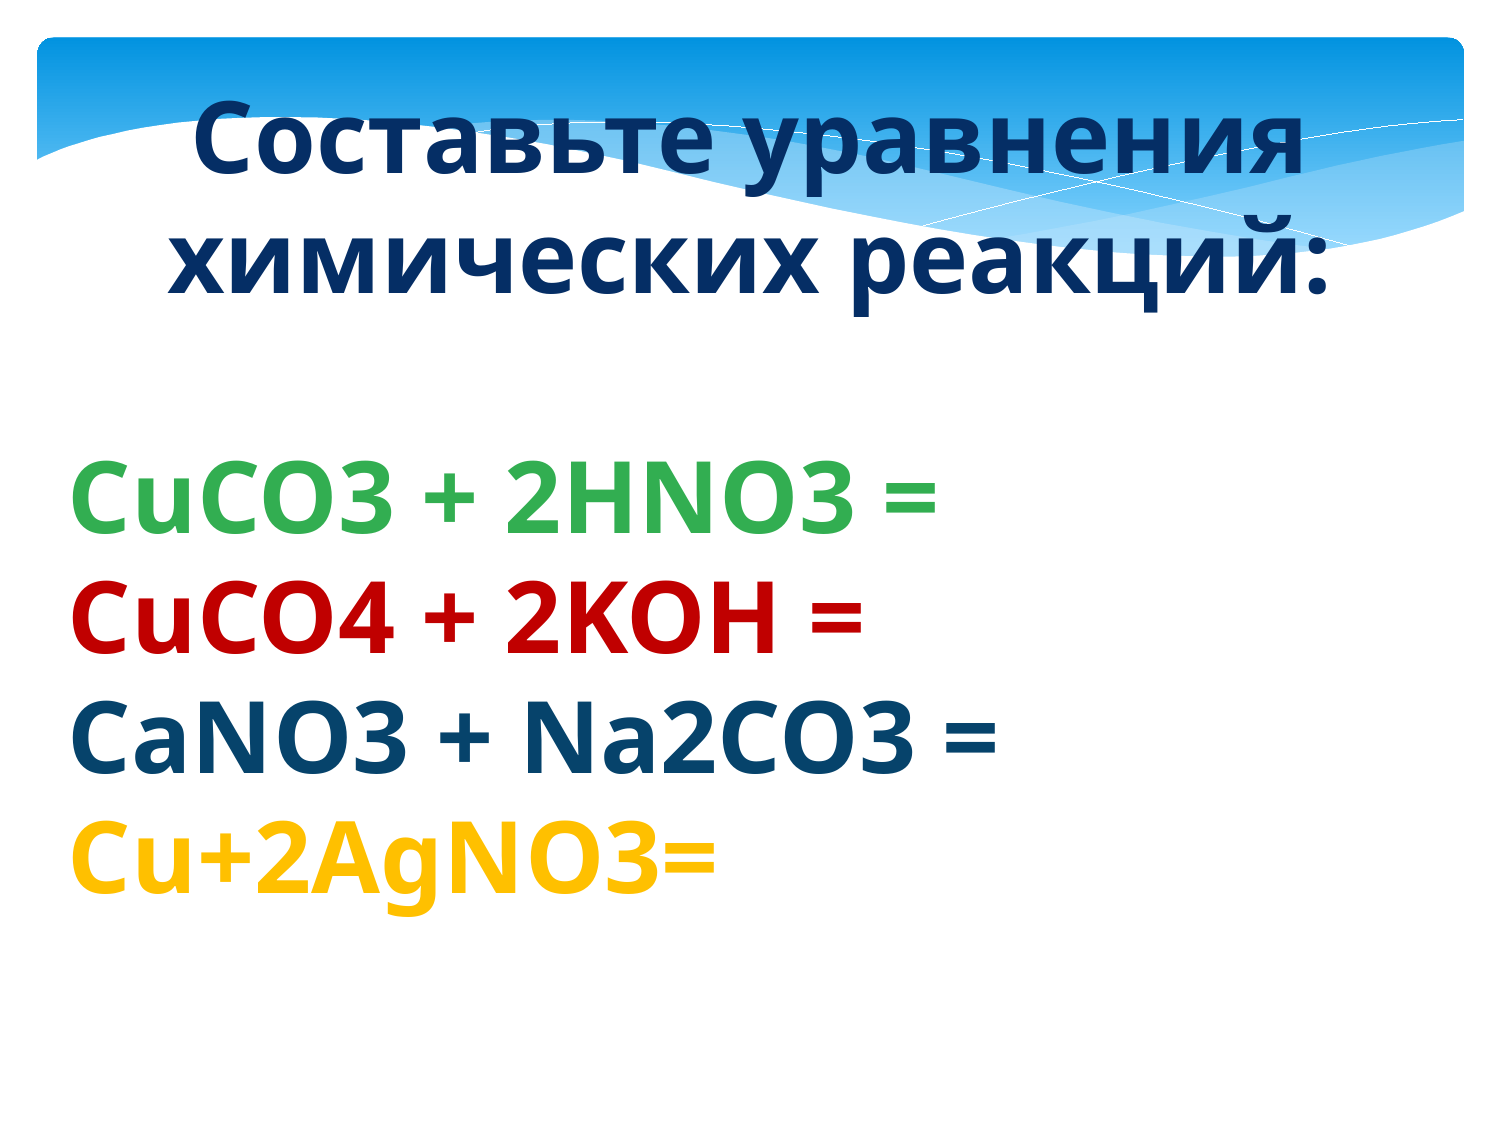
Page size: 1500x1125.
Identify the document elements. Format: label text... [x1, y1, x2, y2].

text_box Составьте уравнения химических реакций: CuCO3 + 2HNO3 = CuCO4 + 2KOH = CaNO3 + Na2CO3 = Cu+2AgNO3= [53, 66, 1447, 921]
